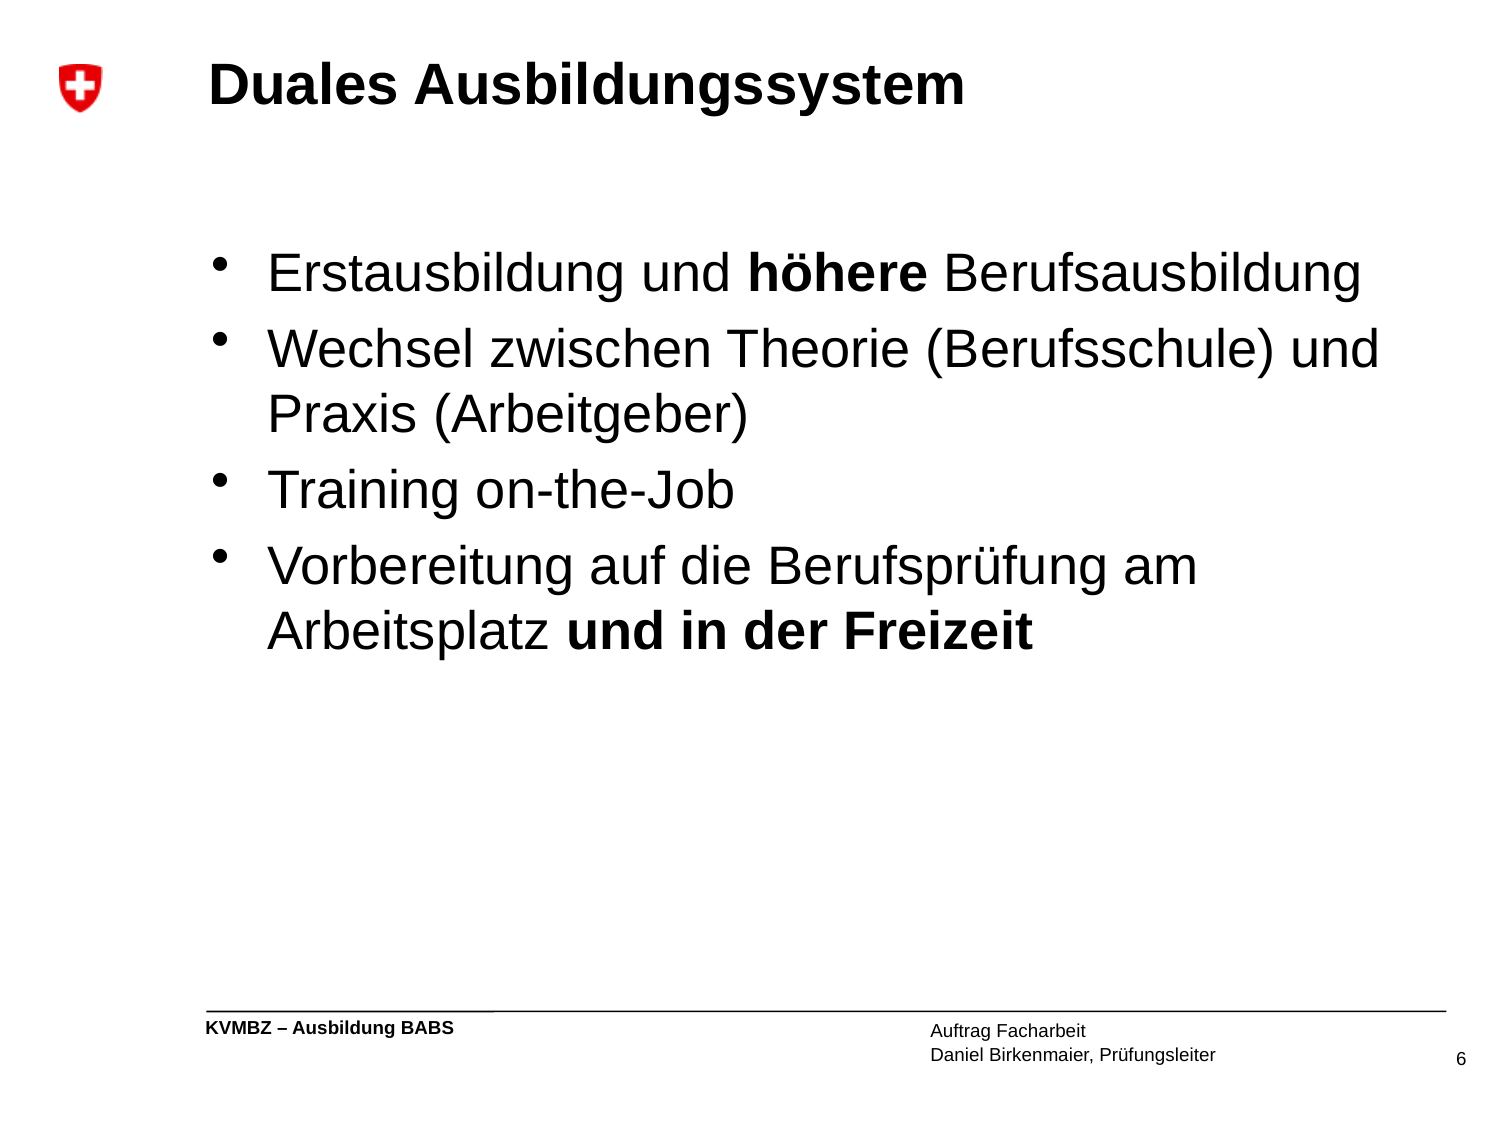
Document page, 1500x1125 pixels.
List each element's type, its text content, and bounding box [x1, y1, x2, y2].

slide_number Auftrag Facharbeit [915, 1011, 1447, 1048]
footer Daniel Birkenmaier, Prüfungsleiter [915, 1048, 1447, 1071]
title Duales Ausbildungssystem [207, 45, 1433, 209]
picture [59, 64, 103, 114]
list Erstausbildung und höhere Berufsausbildung Wechsel zwischen Theorie (Berufsschule) und Praxis (Arbeitgeber) Training on-the-Job Vorbereitung auf die Berufsprüfung am Arbeitsplatz und in der Freizeit [210, 237, 1438, 1012]
